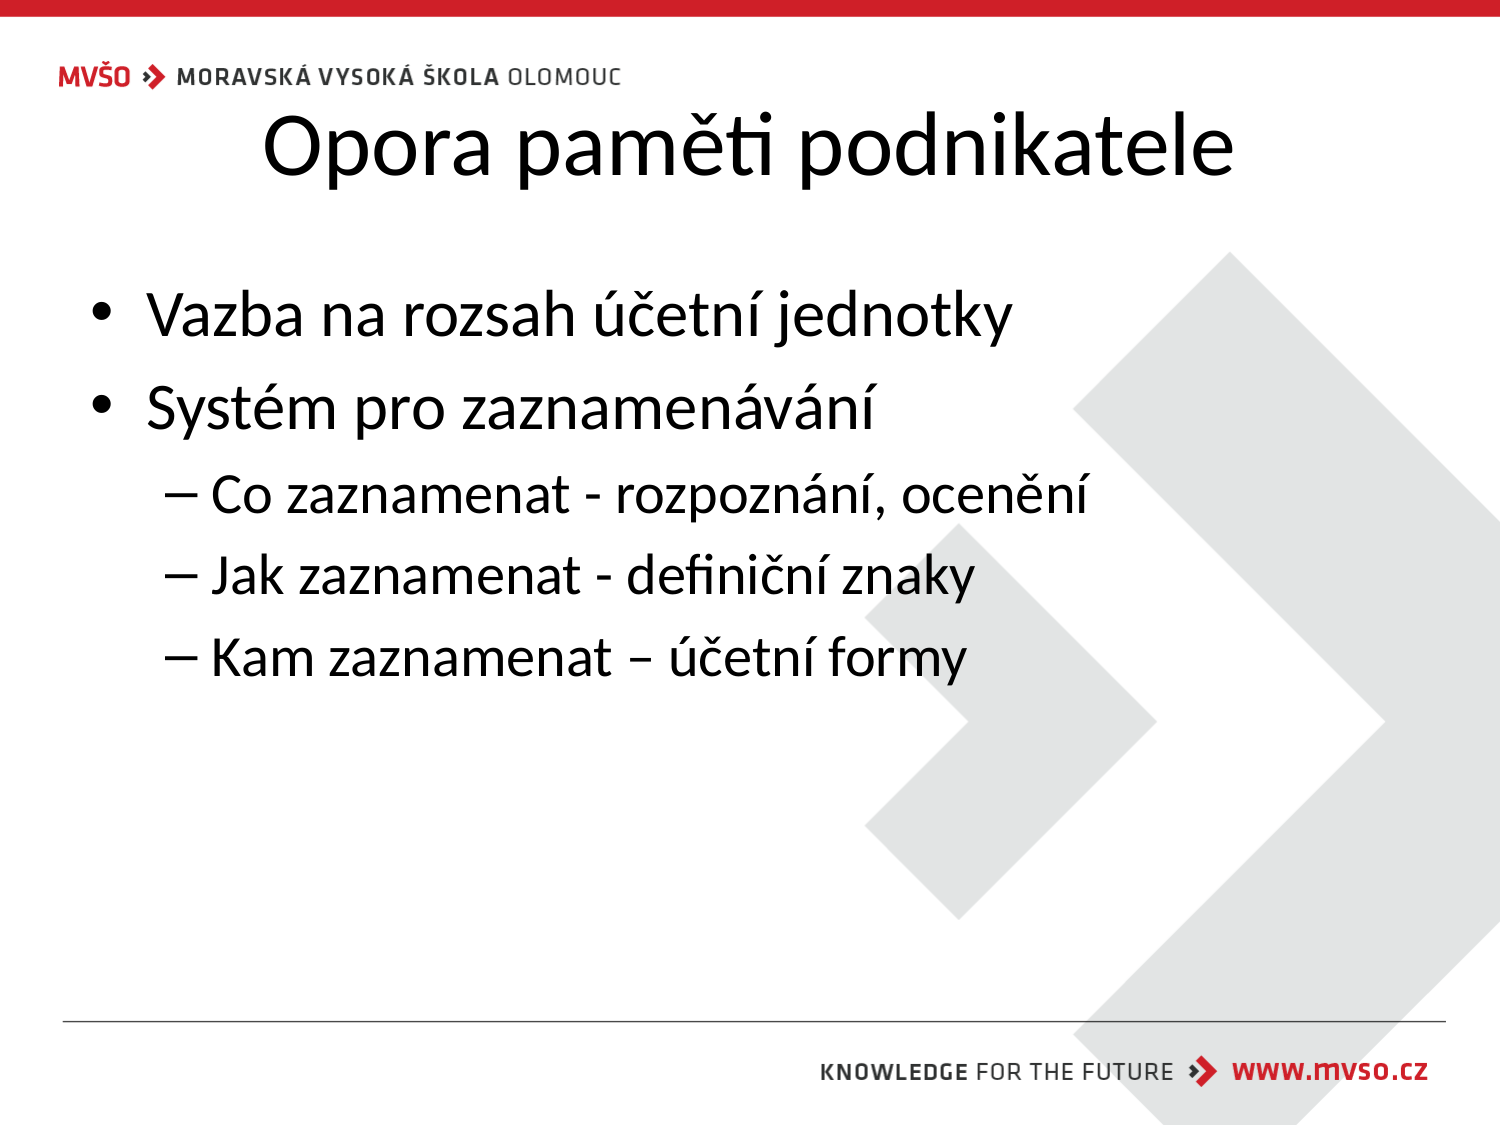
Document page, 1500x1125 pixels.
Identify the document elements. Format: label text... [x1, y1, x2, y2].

picture [0, 0, 1500, 1125]
list Vazba na rozsah účetní jednotky Systém pro zaznamenávání Co zaznamenat - rozpoznání, ocenění Jak zaznamenat - definiční znaky Kam zaznamenat – účetní formy [75, 262, 1425, 1005]
title Opora paměti podnikatele [75, 45, 1425, 233]
